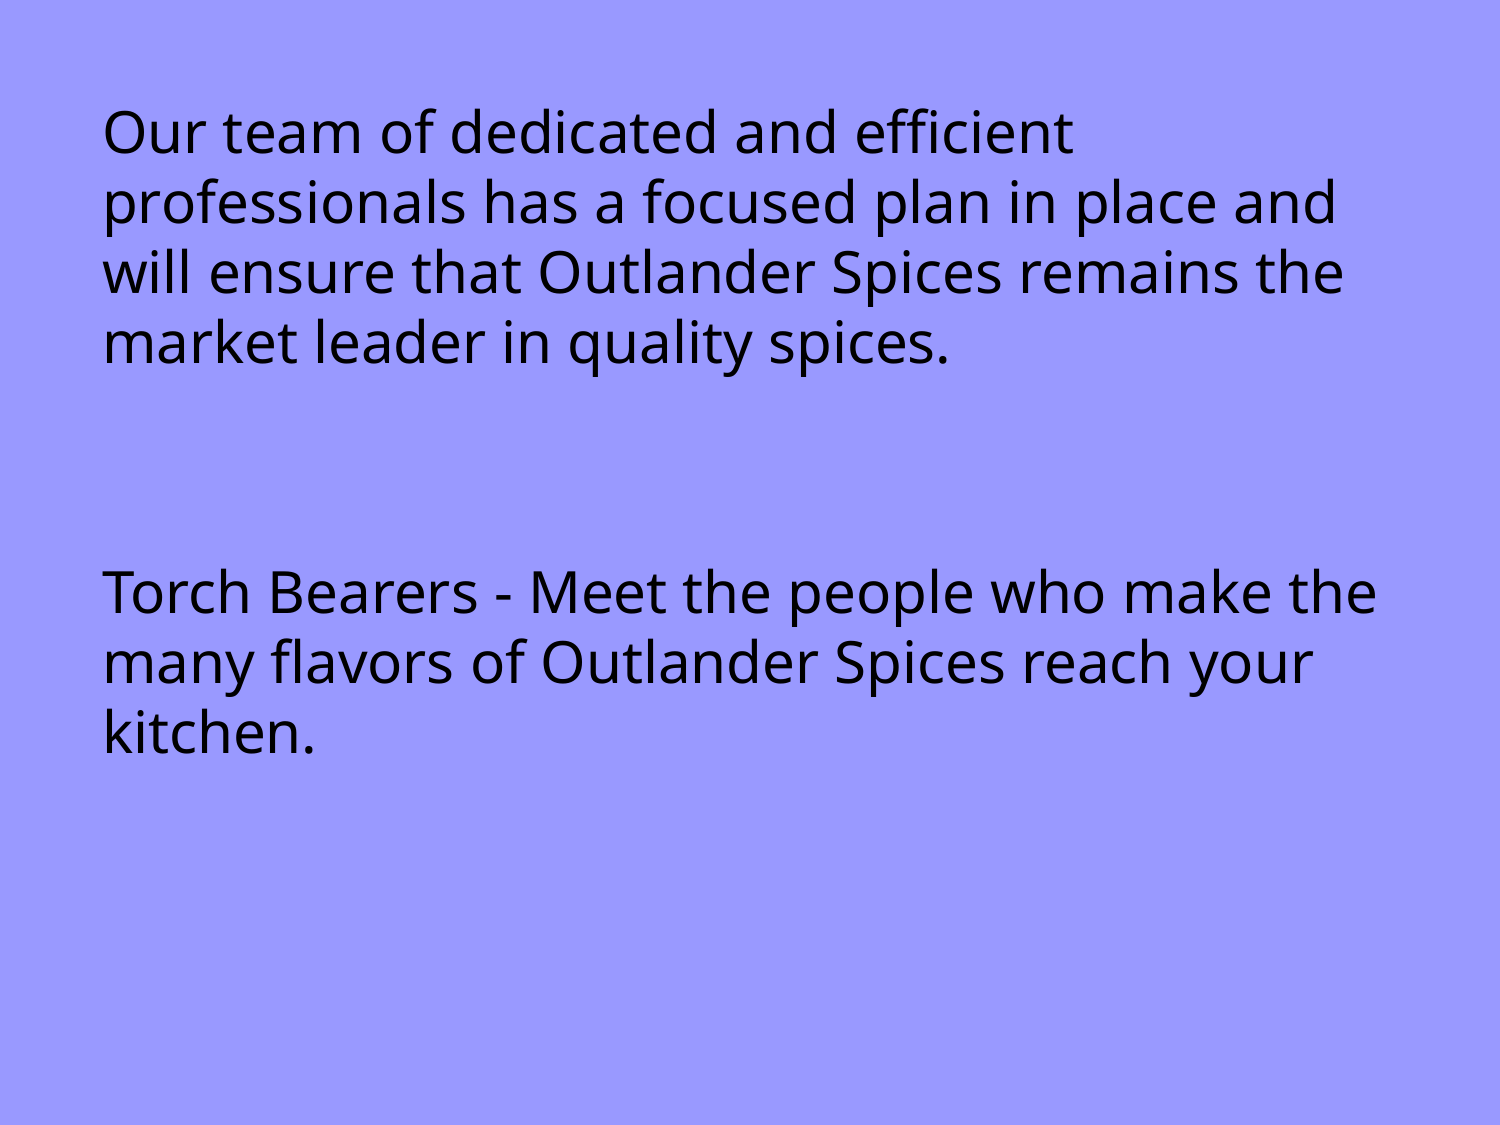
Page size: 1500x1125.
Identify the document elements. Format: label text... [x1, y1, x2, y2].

text_box Our team of dedicated and efficient professionals has a focused plan in place and will ensure that Outlander Spices remains the market leader in quality spices. Torch Bearers - Meet the people who make the many flavors of Outlander Spices reach your kitchen. [87, 87, 1400, 773]
